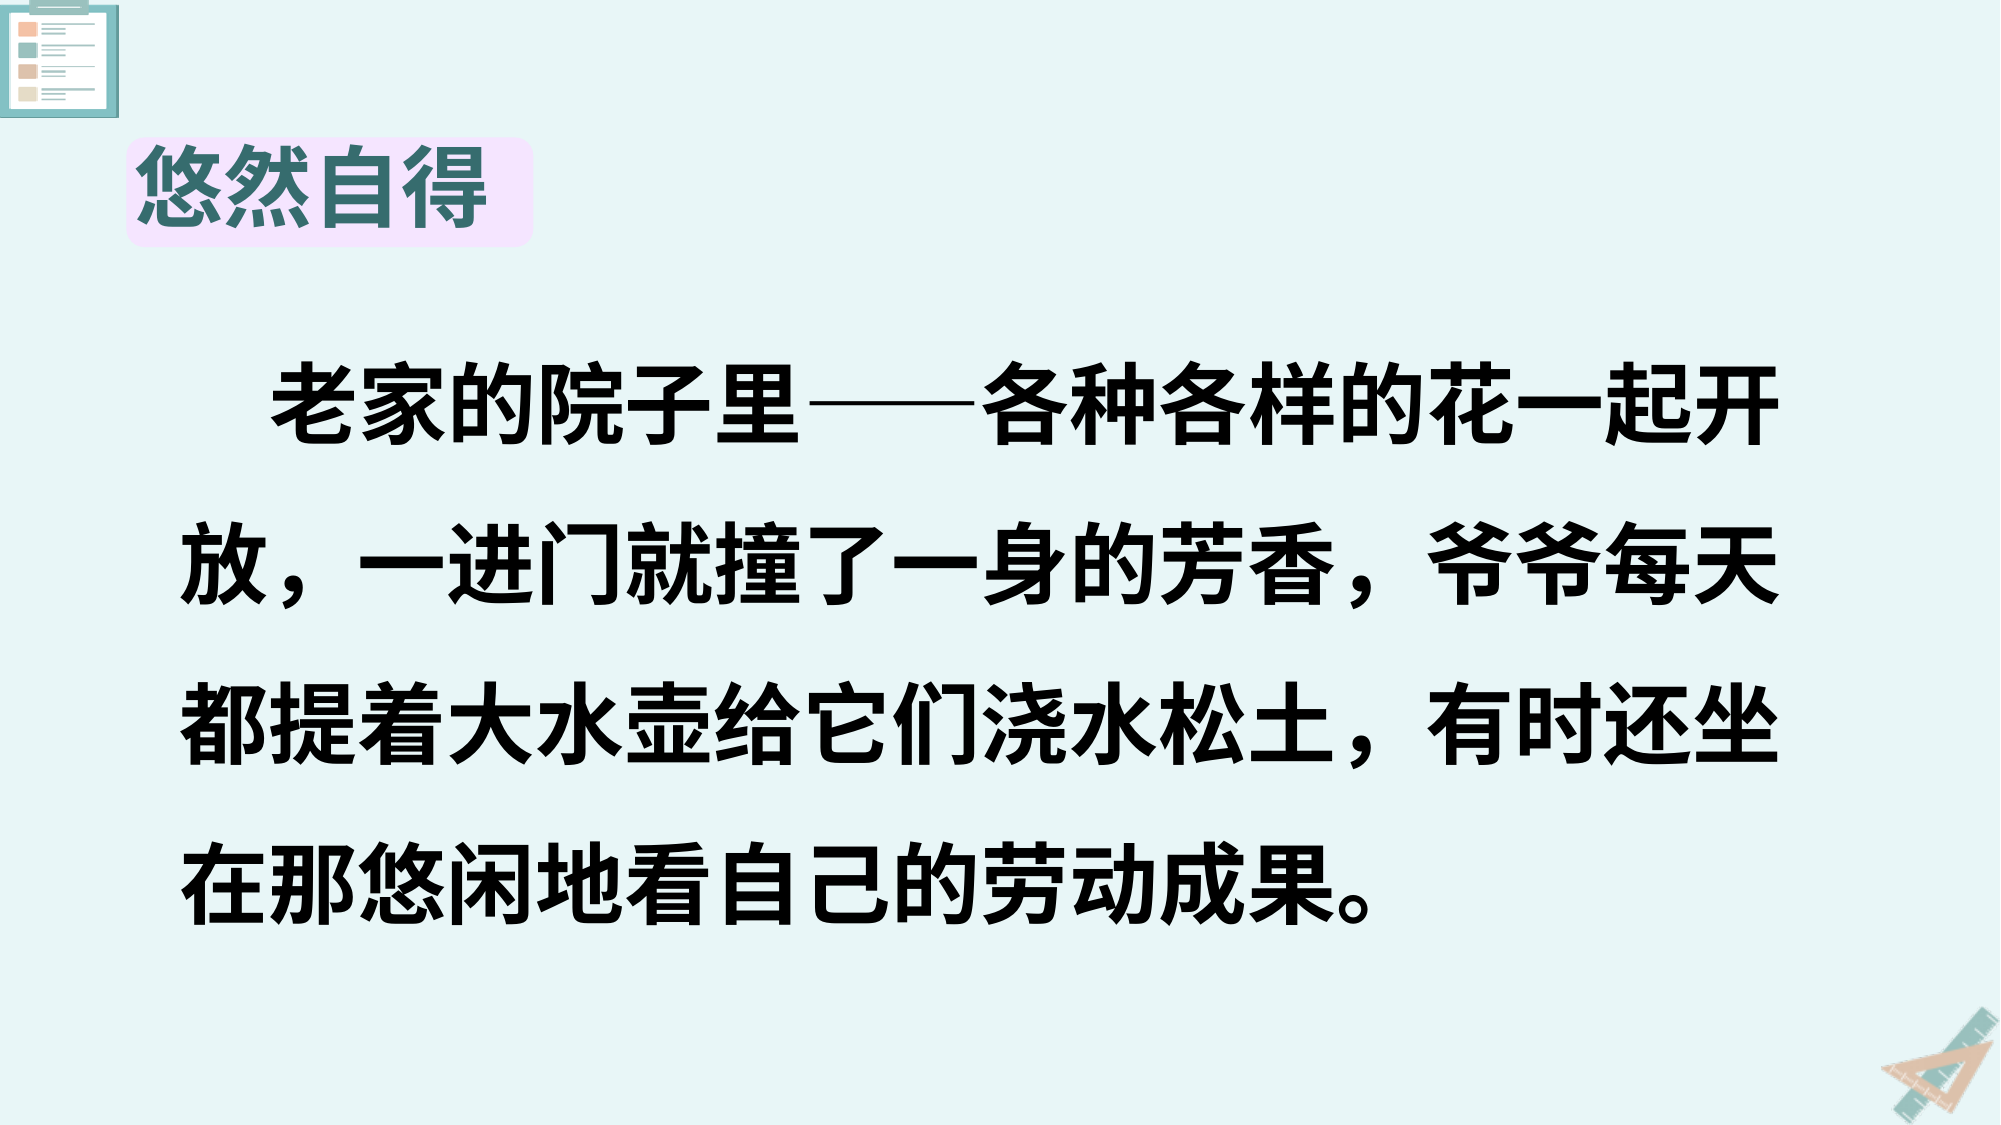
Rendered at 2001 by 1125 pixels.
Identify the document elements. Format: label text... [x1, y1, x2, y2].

picture [0, 0, 119, 119]
text_box 悠然自得 [130, 136, 535, 236]
text_box [125, 143, 534, 249]
picture [1881, 1006, 2000, 1125]
text_box 老家的院子里——各种各样的花一起开放，一进门就撞了一身的芳香，爷爷每天都提着大水壶给它们浇水松土，有时还坐在那悠闲地看自己的劳动成果。 [164, 288, 1844, 971]
